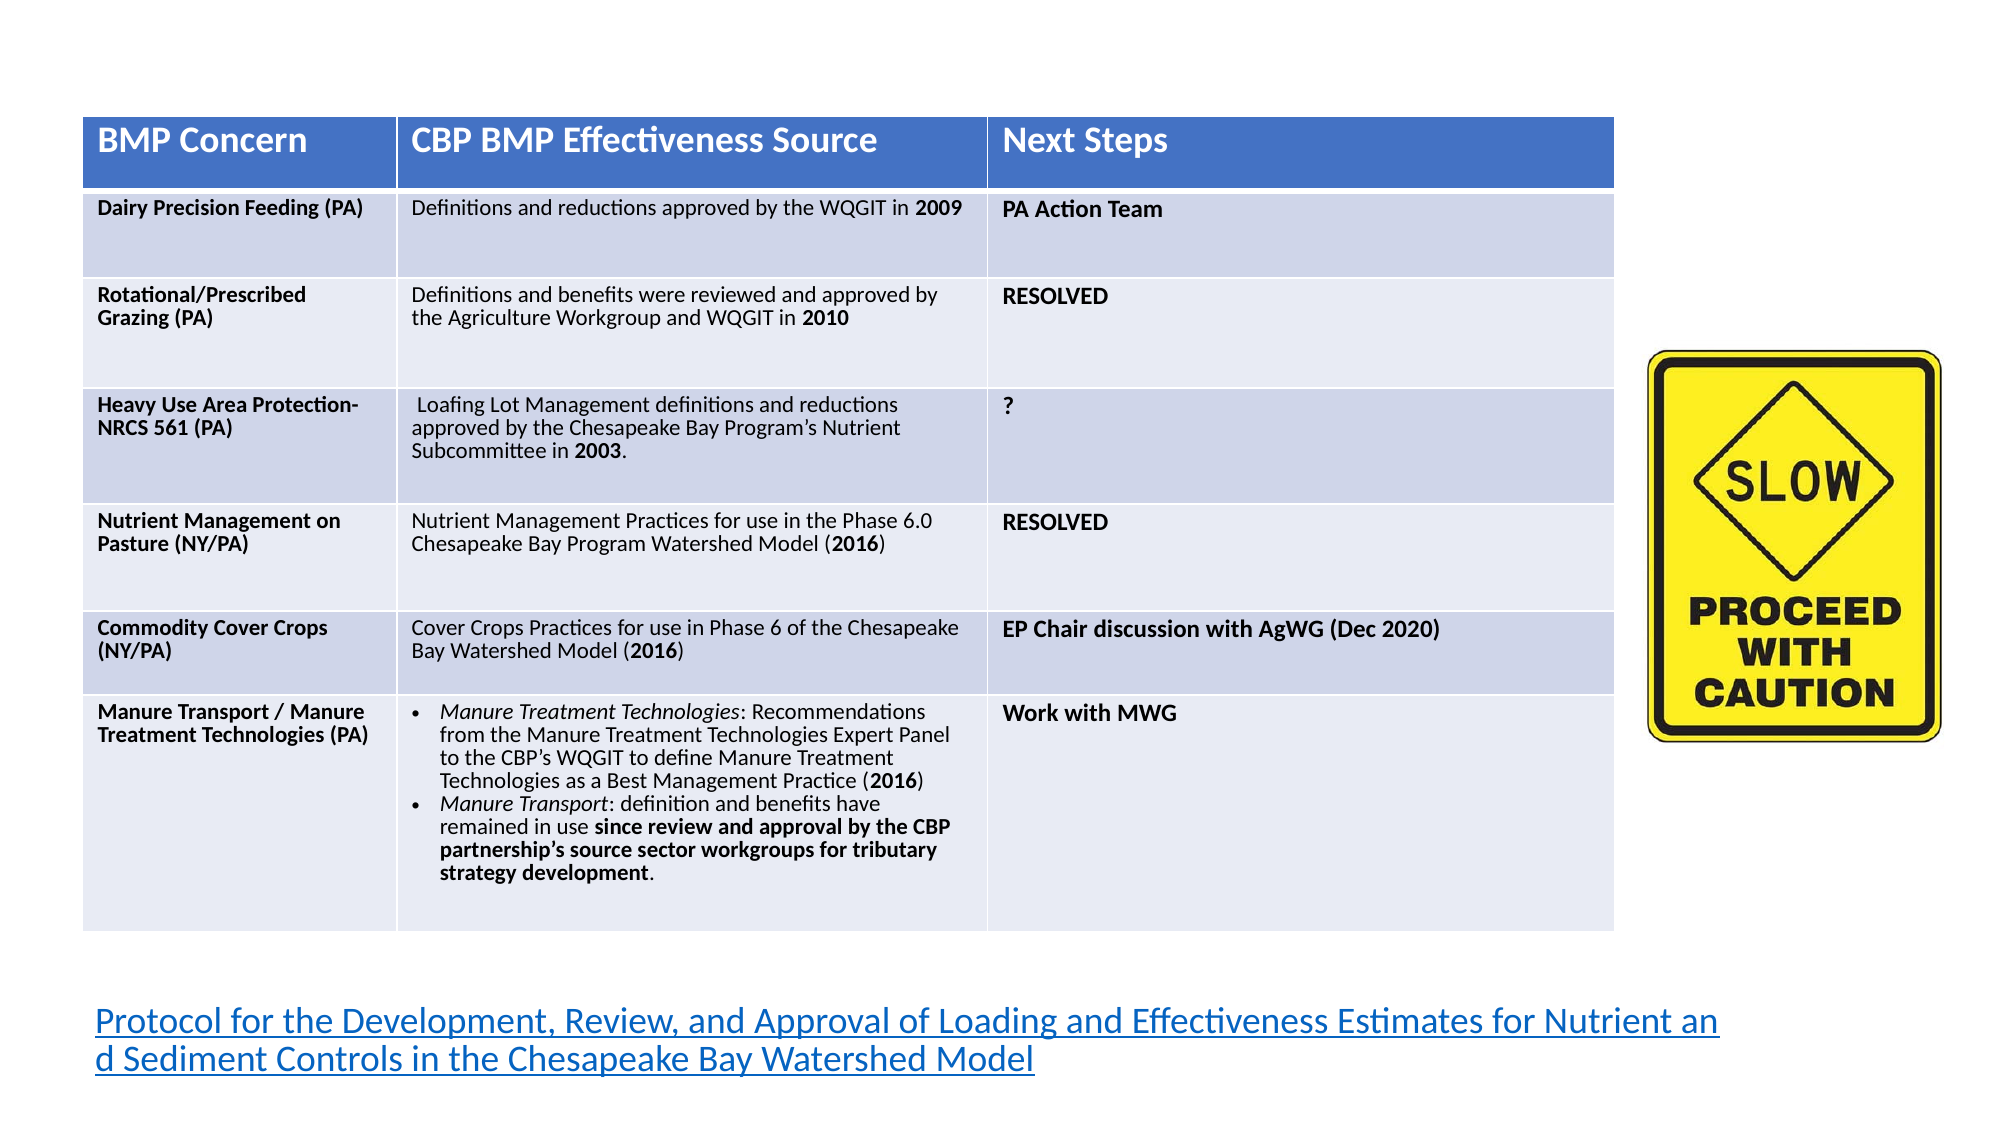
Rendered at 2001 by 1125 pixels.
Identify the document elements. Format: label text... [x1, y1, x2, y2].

table_header CBP BMP Effectiveness Source [398, 117, 987, 188]
table_cell RESOLVED [988, 279, 1614, 387]
table_cell Dairy Precision Feeding (PA) [83, 194, 396, 277]
table_cell PA Action Team [988, 194, 1614, 277]
table_cell Rotational/Prescribed Grazing (PA) [83, 279, 396, 387]
table_cell Loafing Lot Management definitions and reductions approved by the Chesapeake Bay Program’s Nutrient Subcommittee in 2003. [398, 389, 987, 503]
table_cell Nutrient Management on Pasture (NY/PA) [83, 505, 396, 610]
table_cell Heavy Use Area Protection- NRCS 561 (PA) [83, 389, 396, 503]
table_cell EP Chair discussion with AgWG (Dec 2020) [988, 612, 1588, 694]
table_cell Cover Crops Practices for use in Phase 6 of the Chesapeake Bay Watershed Model (2016) [398, 612, 987, 694]
table_cell Commodity Cover Crops (NY/PA) [83, 612, 396, 694]
table_cell Manure Treatment Technologies: Recommendations from the Manure Treatment Technologies Expert Panel to the CBP’s WQGIT to define Manure Treatment Technologies as a Best Management Practice (2016) Manure Transport: definition and benefits have remained in use since review and approval by the CBP partnership’s source sector workgroups for tributary strategy development. [398, 696, 987, 931]
table_cell Nutrient Management Practices for use in the Phase 6.0 Chesapeake Bay Program Watershed Model (2016) [398, 505, 987, 610]
table_cell ? [988, 389, 1588, 503]
picture [1588, 340, 2000, 752]
table_header BMP Concern [83, 117, 396, 188]
table_cell Definitions and reductions approved by the WQGIT in 2009 [398, 194, 987, 277]
table_cell Work with MWG [988, 696, 1614, 931]
text_box Protocol for the Development, Review, and Approval of Loading and Effectiveness Estimates for Nutrient and Sediment Controls in the Chesapeake Bay Watershed Model [80, 988, 1746, 1049]
table_header Next Steps [988, 117, 1614, 188]
table_cell RESOLVED [988, 505, 1588, 610]
table_cell Manure Transport / Manure Treatment Technologies (PA) [83, 696, 396, 931]
table_cell Definitions and benefits were reviewed and approved by the Agriculture Workgroup and WQGIT in 2010 [398, 279, 987, 387]
